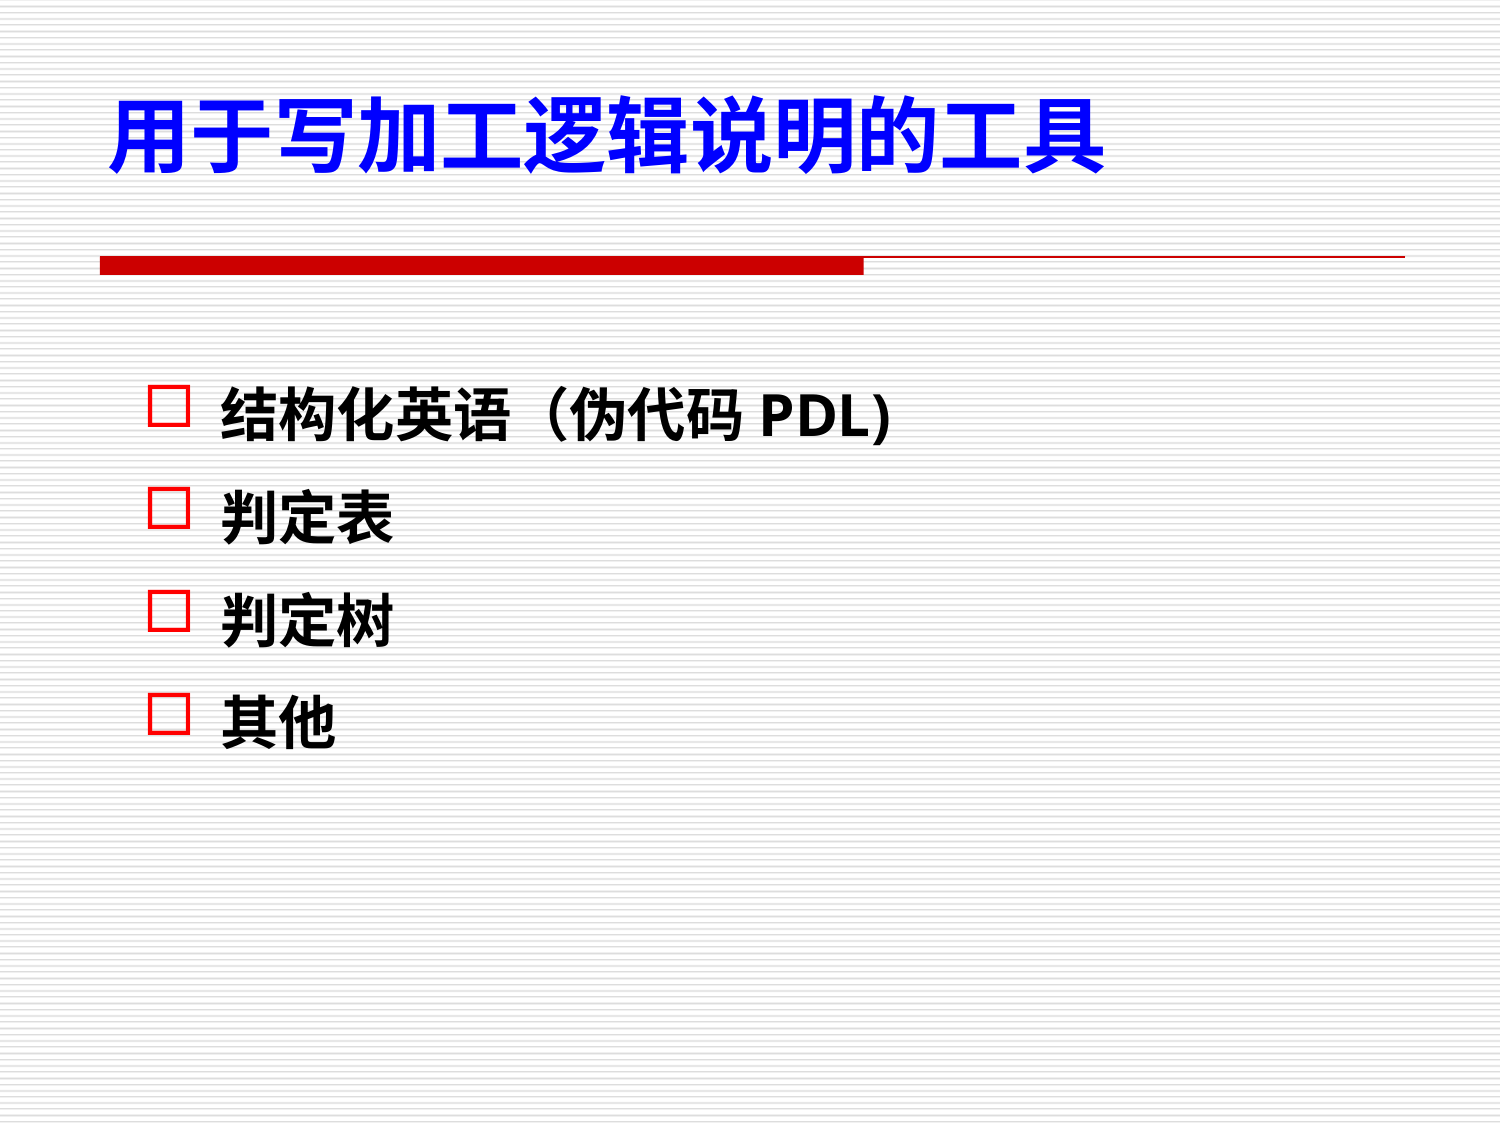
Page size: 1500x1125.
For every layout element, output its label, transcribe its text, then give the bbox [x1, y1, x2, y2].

text_box 用于写加工逻辑说明的工具 [92, 45, 1283, 221]
text_box 结构化英语（伪代码PDL) 判定表 判定树 其他 [128, 350, 1258, 811]
picture [0, 0, 1500, 1125]
